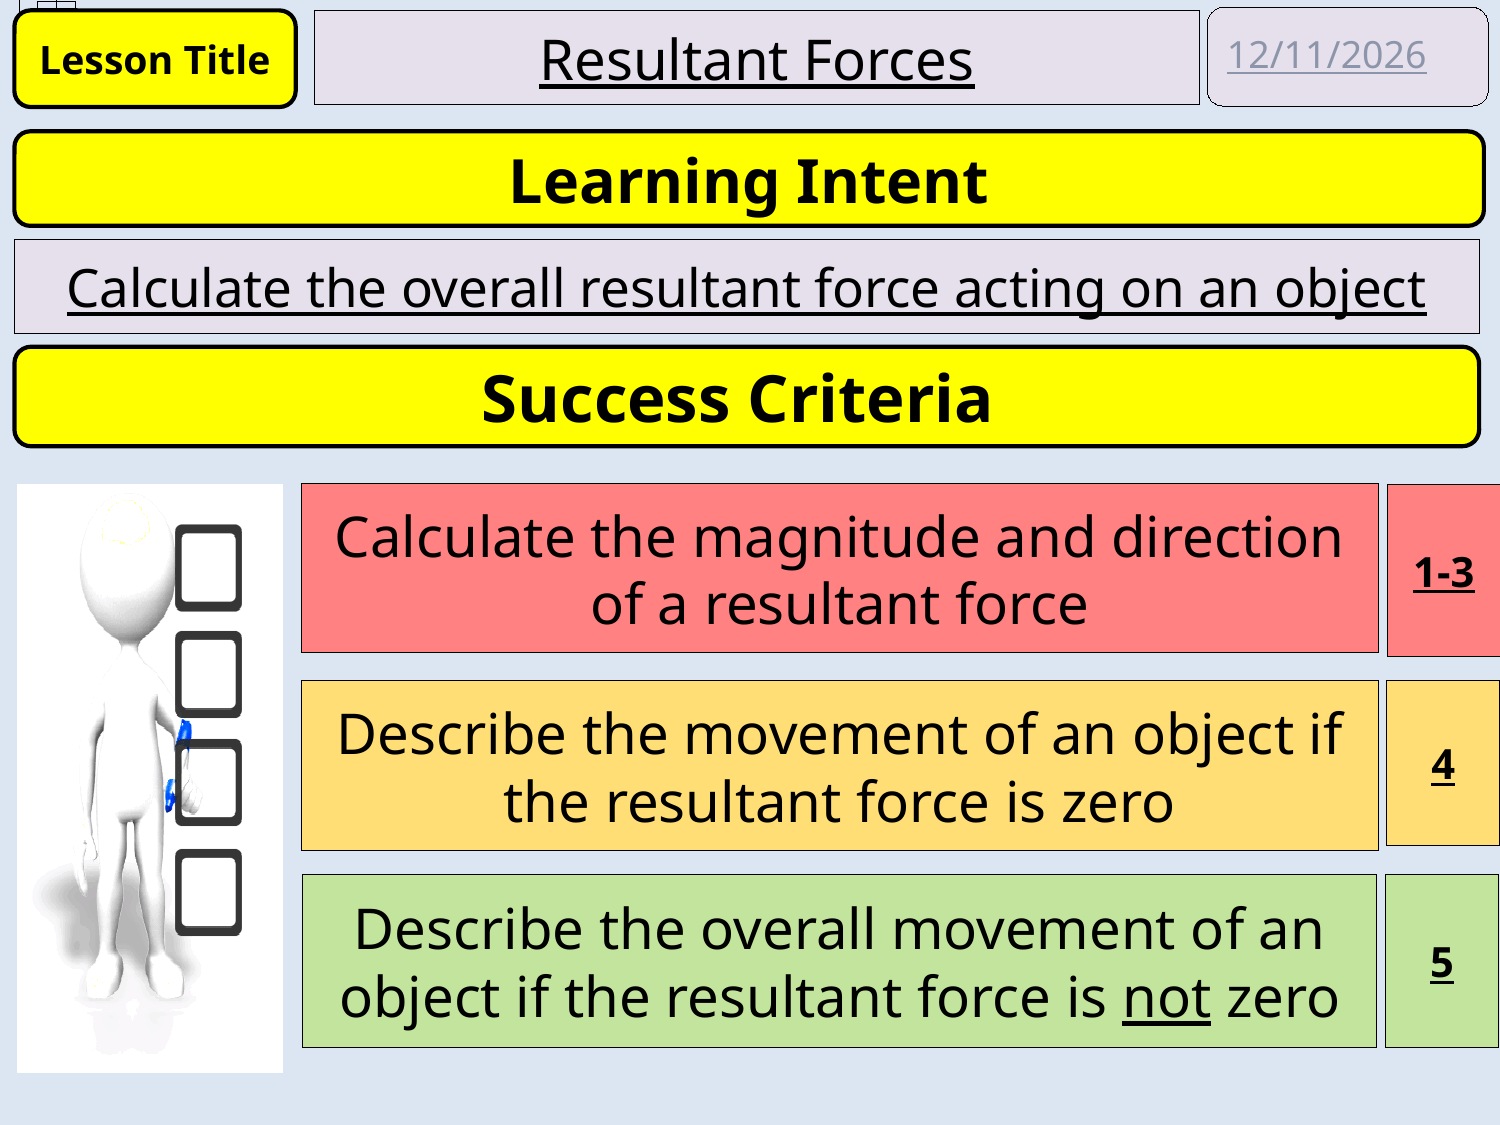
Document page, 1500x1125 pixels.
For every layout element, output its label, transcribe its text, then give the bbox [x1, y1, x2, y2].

list 4 [1386, 680, 1500, 846]
list Resultant Forces [314, 10, 1200, 105]
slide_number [1207, 7, 1489, 107]
list Describe the movement of an object if the resultant force is zero [301, 680, 1379, 851]
list Describe the overall movement of an object if the resultant force is not zero [302, 874, 1377, 1048]
picture [17, 484, 283, 1073]
list 1-3 [1387, 484, 1500, 657]
list Calculate the magnitude and direction of a resultant force [301, 483, 1379, 653]
list Calculate the overall resultant force acting on an object [14, 239, 1480, 334]
list 5 [1385, 874, 1499, 1048]
